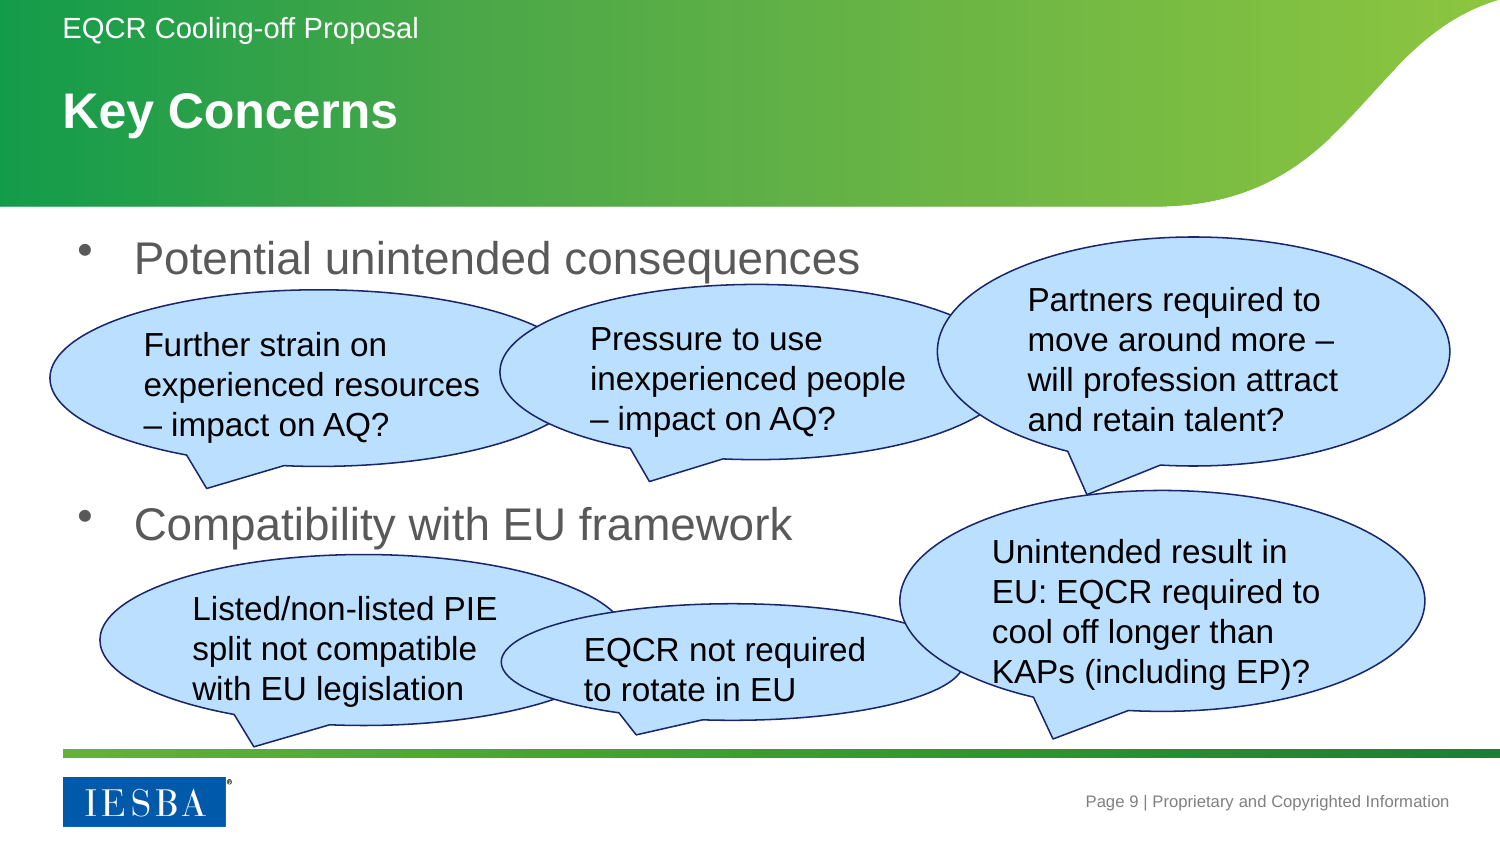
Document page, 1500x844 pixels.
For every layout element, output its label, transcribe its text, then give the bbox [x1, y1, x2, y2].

text_box EQCR not required to rotate in EU [501, 603, 961, 735]
subtitle EQCR Cooling-off Proposal [62, 9, 500, 38]
text_box Partners required to move around more –will profession attract and retain talent? [937, 236, 1450, 495]
list Potential unintended consequences Compatibility with EU framework [62, 220, 1488, 747]
picture [0, 0, 1500, 207]
text_box Unintended result in EU: EQCR required to cool off longer than KAPs (including EP)? [899, 490, 1425, 740]
picture [63, 777, 232, 827]
title Key Concerns [62, 75, 1300, 142]
text_box Further strain on experienced resources – impact on AQ? [49, 289, 549, 489]
text_box Listed/non-listed PIE split not compatible with EU legislation [99, 554, 614, 747]
text_box Pressure to use inexperienced people – impact on AQ? [499, 284, 980, 482]
